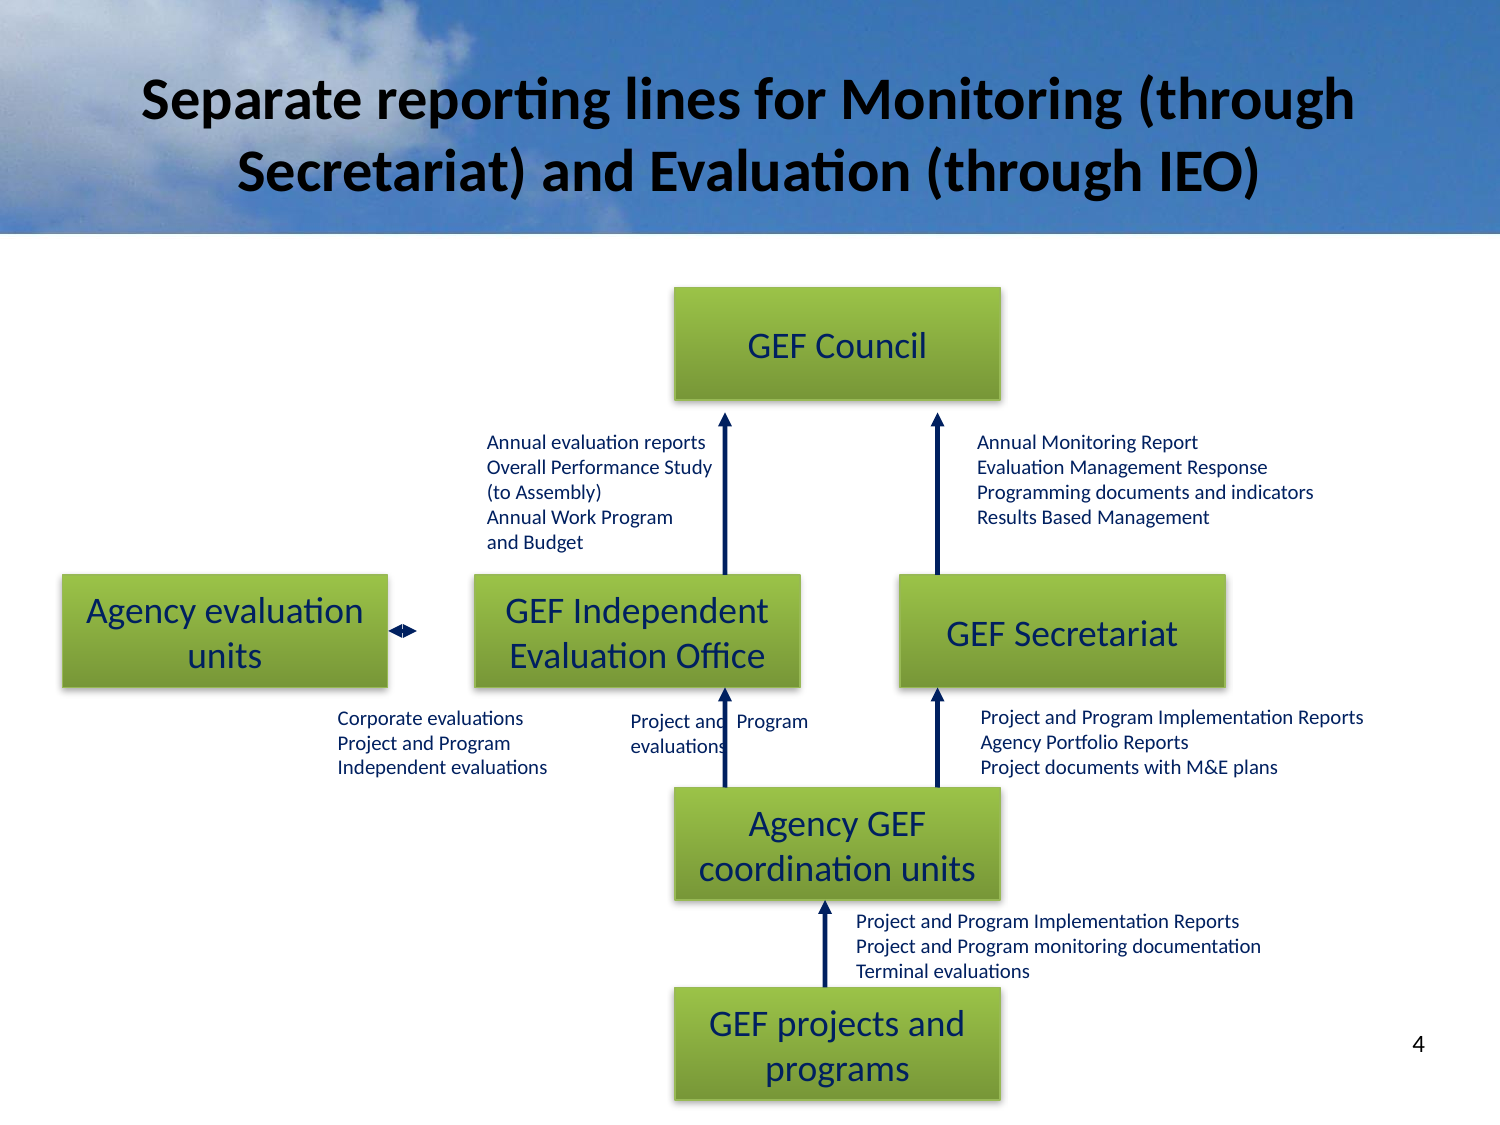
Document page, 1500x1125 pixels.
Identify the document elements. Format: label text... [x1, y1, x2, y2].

text_box Annual Monitoring Report Evaluation Management Response Programming documents and indicators Results Based Management [969, 421, 1322, 536]
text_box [674, 987, 1001, 1101]
text_box Corporate evaluations Project and Program Independent evaluations [330, 696, 556, 787]
text_box [931, 696, 944, 785]
text_box Project and Program Implementation Reports Project and Program monitoring documentation Terminal evaluations [848, 900, 1270, 990]
text_box [720, 412, 732, 572]
text_box [931, 412, 944, 572]
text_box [674, 787, 1001, 901]
text_box [392, 624, 417, 638]
slide_number 4 [1074, 1012, 1425, 1073]
picture [0, 0, 1500, 1125]
title Separate reporting lines for Monitoring (through Secretariat) and Evaluation (through IEO) [36, 36, 1463, 226]
text_box Project and Program Implementation Reports Agency Portfolio Reports Project documents with M&E plans [973, 696, 1372, 787]
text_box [62, 574, 388, 688]
text_box Annual evaluation reports Overall Performance Study (to Assembly) Annual Work Program and Budget [479, 421, 725, 561]
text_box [674, 287, 1001, 401]
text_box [474, 574, 801, 688]
text_box [818, 908, 832, 985]
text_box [899, 574, 1226, 688]
text_box Project and Program evaluations [623, 699, 817, 765]
